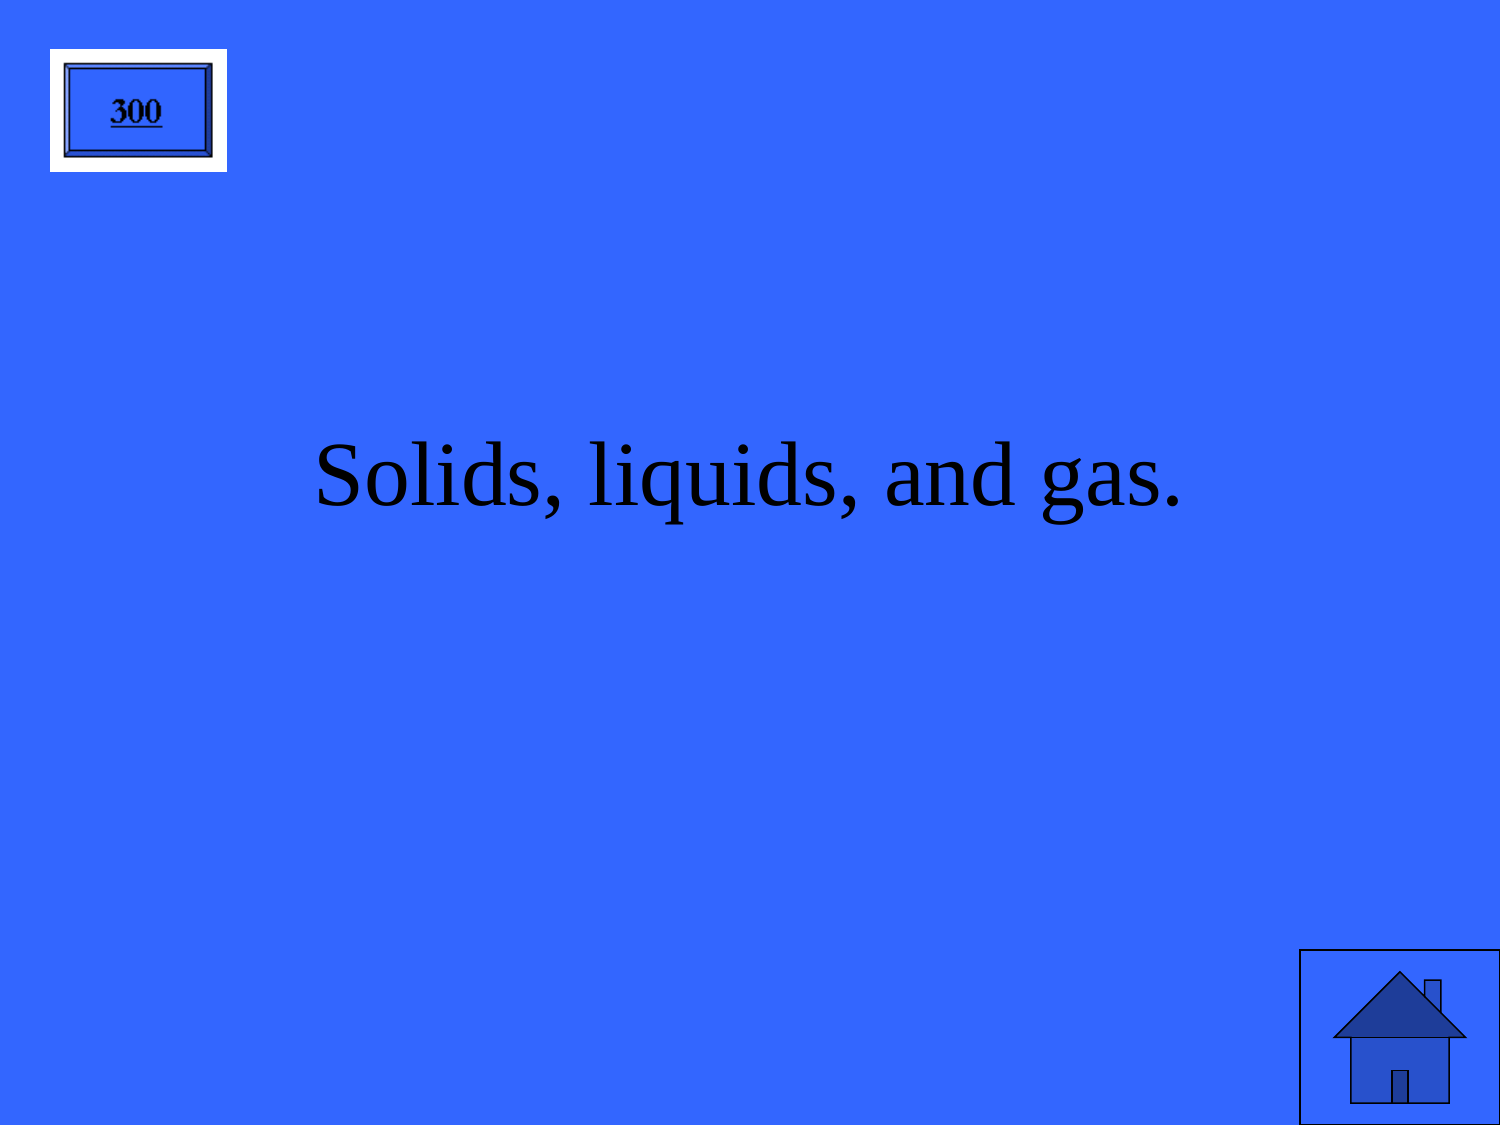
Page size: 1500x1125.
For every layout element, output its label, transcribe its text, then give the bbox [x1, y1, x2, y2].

title Solids, liquids, and gas. [112, 374, 1388, 563]
picture [49, 49, 227, 173]
text_box [1299, 950, 1500, 1125]
